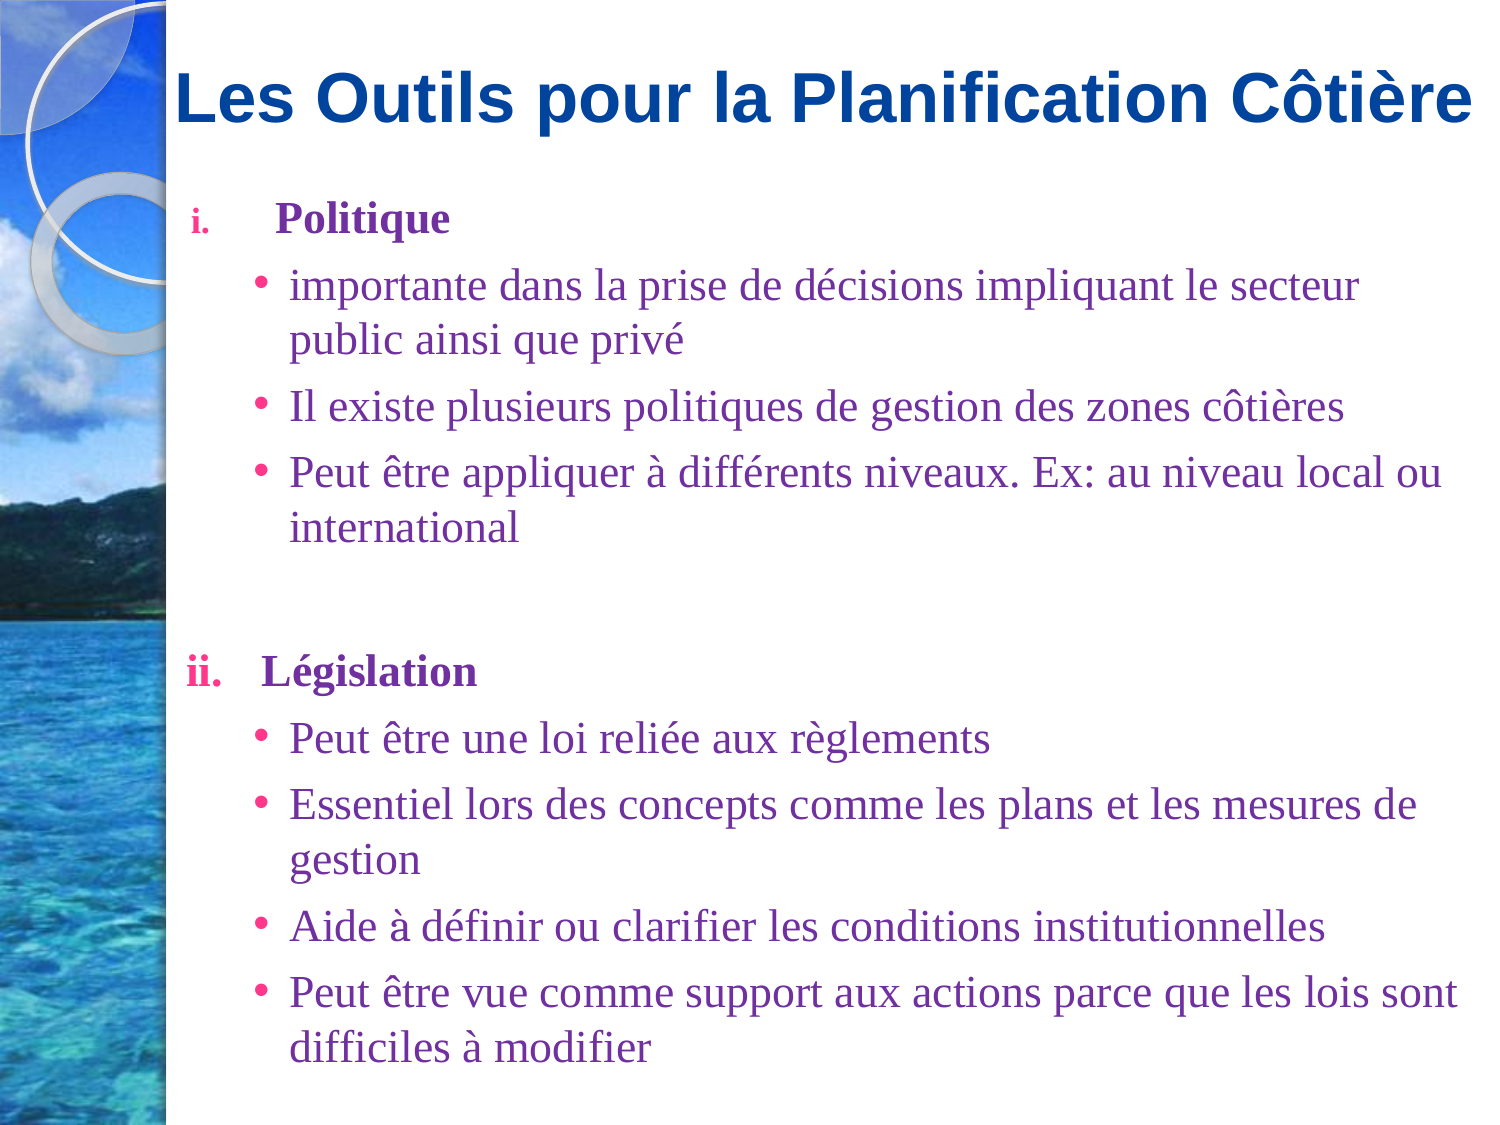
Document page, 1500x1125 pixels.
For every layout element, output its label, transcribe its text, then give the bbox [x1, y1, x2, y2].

picture [32, 13, 150, 207]
title Les Outils pour la Planification Côtière [150, 0, 1500, 188]
picture [62, 195, 160, 280]
picture [136, 0, 150, 4]
picture [0, 134, 166, 1125]
list Politique importante dans la prise de décisions impliquant le secteur public ainsi que privé Il existe plusieurs politiques de gestion des zones côtières Peut être appliquer à différents niveaux. Ex: au niveau local ou international Législation Peut être une loi reliée aux règlements Essentiel lors des concepts comme les plans et les mesures de gestion Aide à définir ou clarifier les conditions institutionnelles Peut être vue comme support aux actions parce que les lois sont difficiles à modifier [162, 174, 1500, 963]
picture [53, 240, 160, 332]
